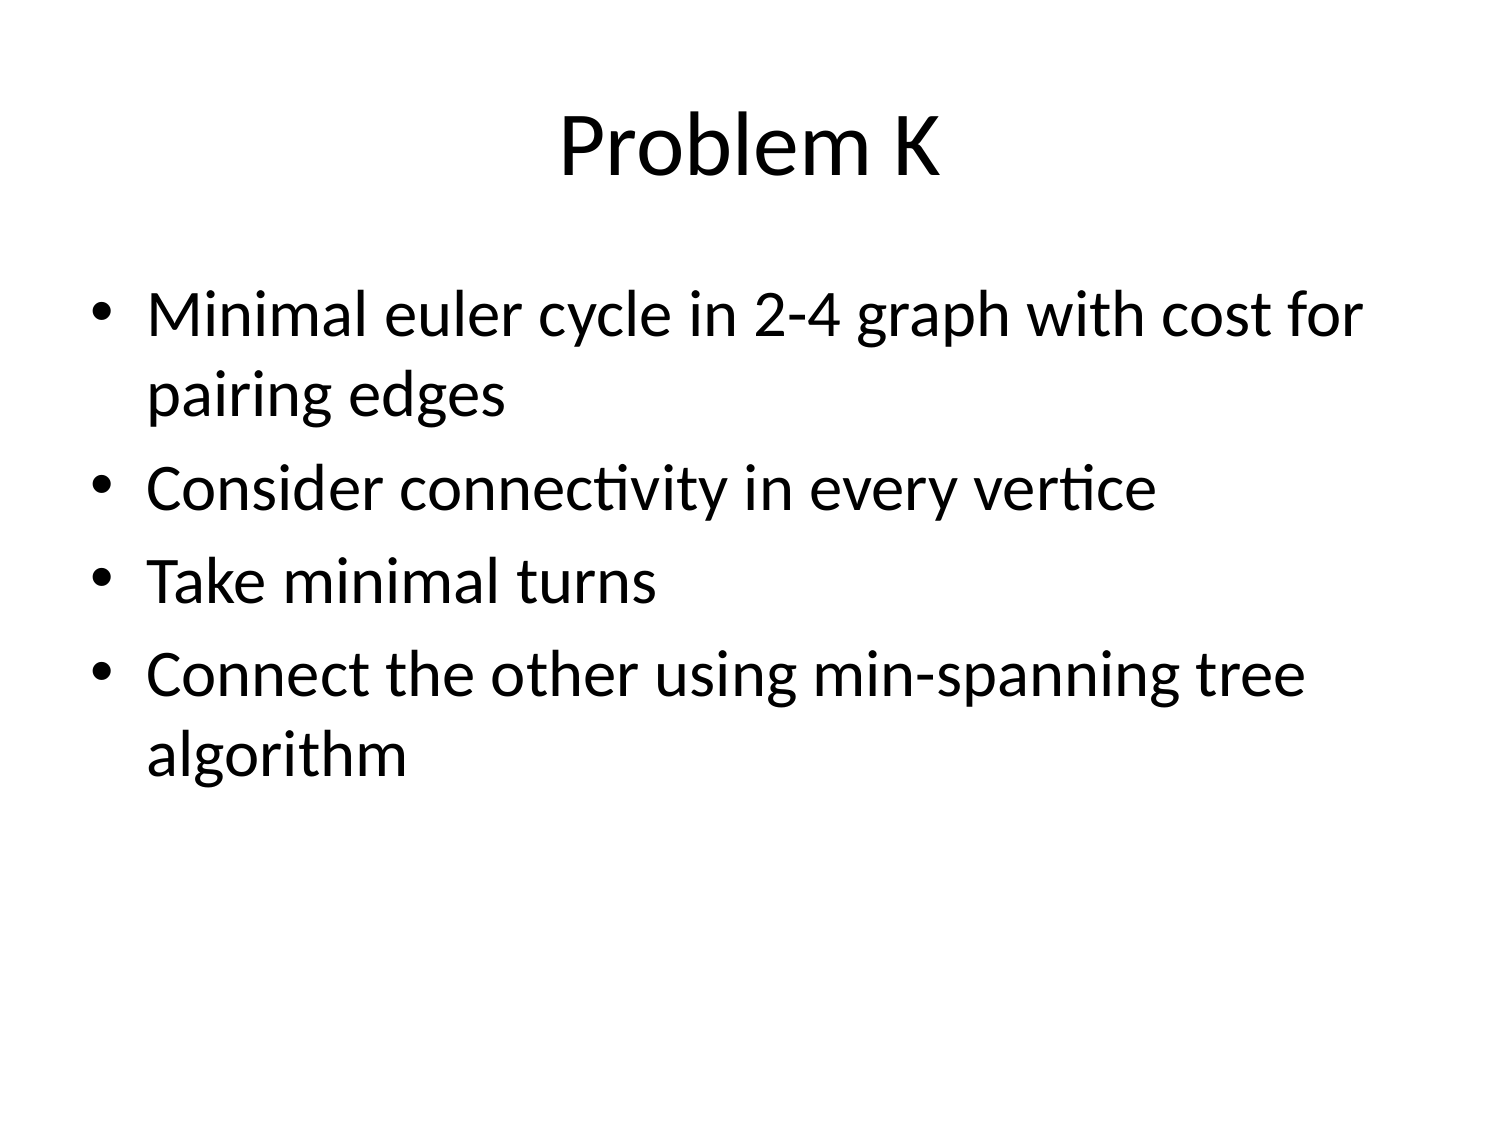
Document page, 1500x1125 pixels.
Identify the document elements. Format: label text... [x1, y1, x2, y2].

list Minimal euler cycle in 2-4 graph with cost for pairing edges Consider connectivity in every vertice Take minimal turns Connect the other using min-spanning tree algorithm [75, 262, 1425, 1005]
title Problem K [75, 45, 1425, 233]
